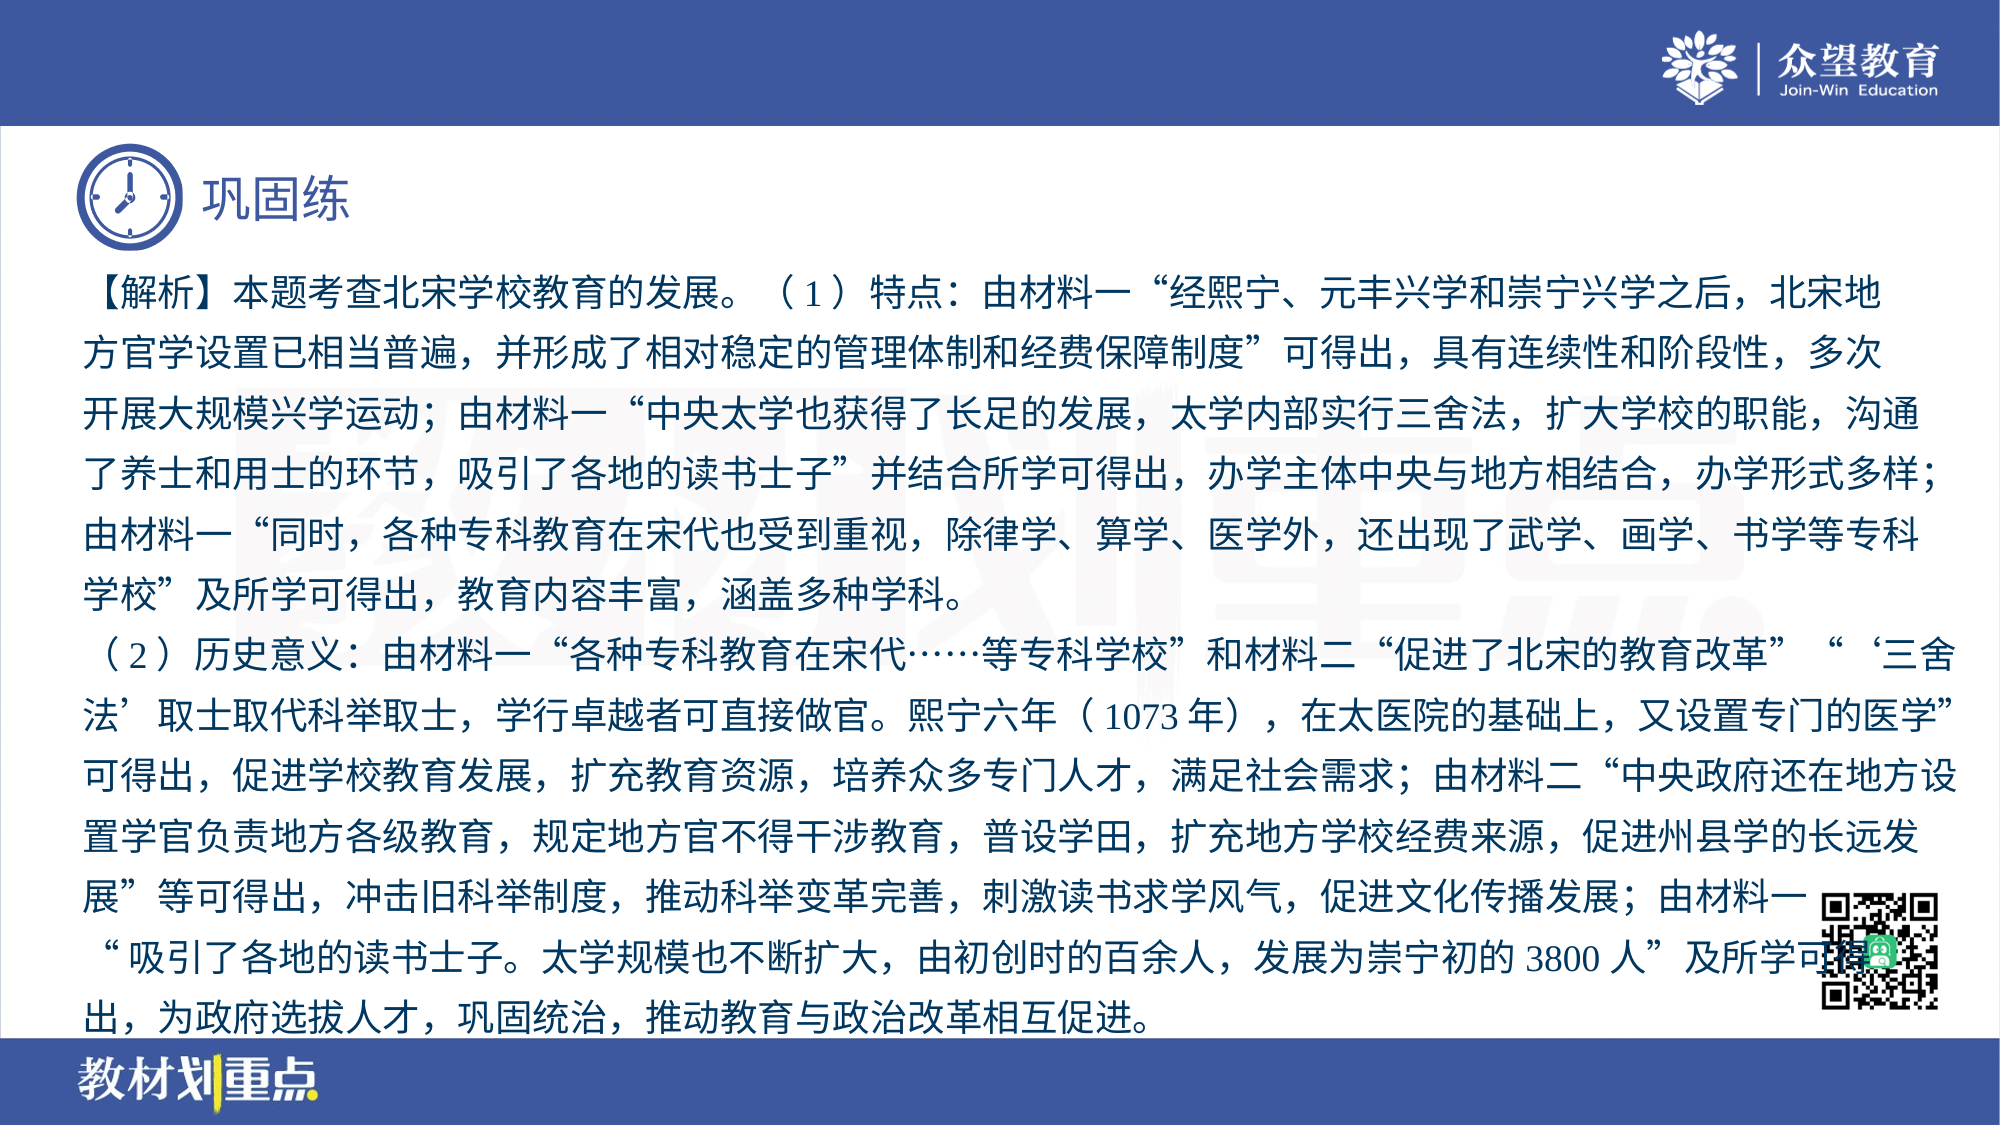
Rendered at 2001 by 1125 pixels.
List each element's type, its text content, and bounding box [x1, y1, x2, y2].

picture [0, 0, 2000, 1125]
text_box 【解析】本题考查北宋学校教育的发展。（1）特点：由材料一“经熙宁、元丰兴学和崇宁兴学之后，北宋地 方官学设置已相当普遍，并形成了相对稳定的管理体制和经费保障制度”可得出，具有连续性和阶段性，多次 开展大规模兴学运动；由材料一“中央太学也获得了长足的发展，太学内部实行三舍法，扩大学校的职能，沟通 了养士和用士的环节，吸引了各地的读书士子”并结合所学可得出，办学主体中央与地方相结合，办学形式多样； 由材料一“同时，各种专科教育在宋代也受到重视，除律学、算学、医学外，还出现了武学、画学、书学等专科 学校”及所学可得出，教育内容丰富，涵盖多种学科。 （2）历史意义：由材料一“各种专科教育在宋代……等专科学校”和材料二“促进了北宋的教育改革”“‘三舍 法’取士取代科举取士，学行卓越者可直接做官。熙宁六年（1073年），在太医院的基础上，又设置专门的医学” 可得出，促进学校教育发展，扩充教育资源，培养众多专门人才，满足社会需求；由材料二“中央政府还在地方设 置学官负责地方各级教育，规定地方官不得干涉教育，普设学田，扩充地方学校经费来源，促进州县学的长远发 展”等可得出，冲击旧科举制度，推动科举变革完善，刺激读书求学风气，促进文化传播发展；由材料一 “吸引了各地的读书士子。太学规模也不断扩大，由初创时的百余人，发展为崇宁初的3800人”及所学可得 出，为政府选拔人才，巩固统治，推动教育与政治改革相互促进。 [82, 253, 1817, 1032]
